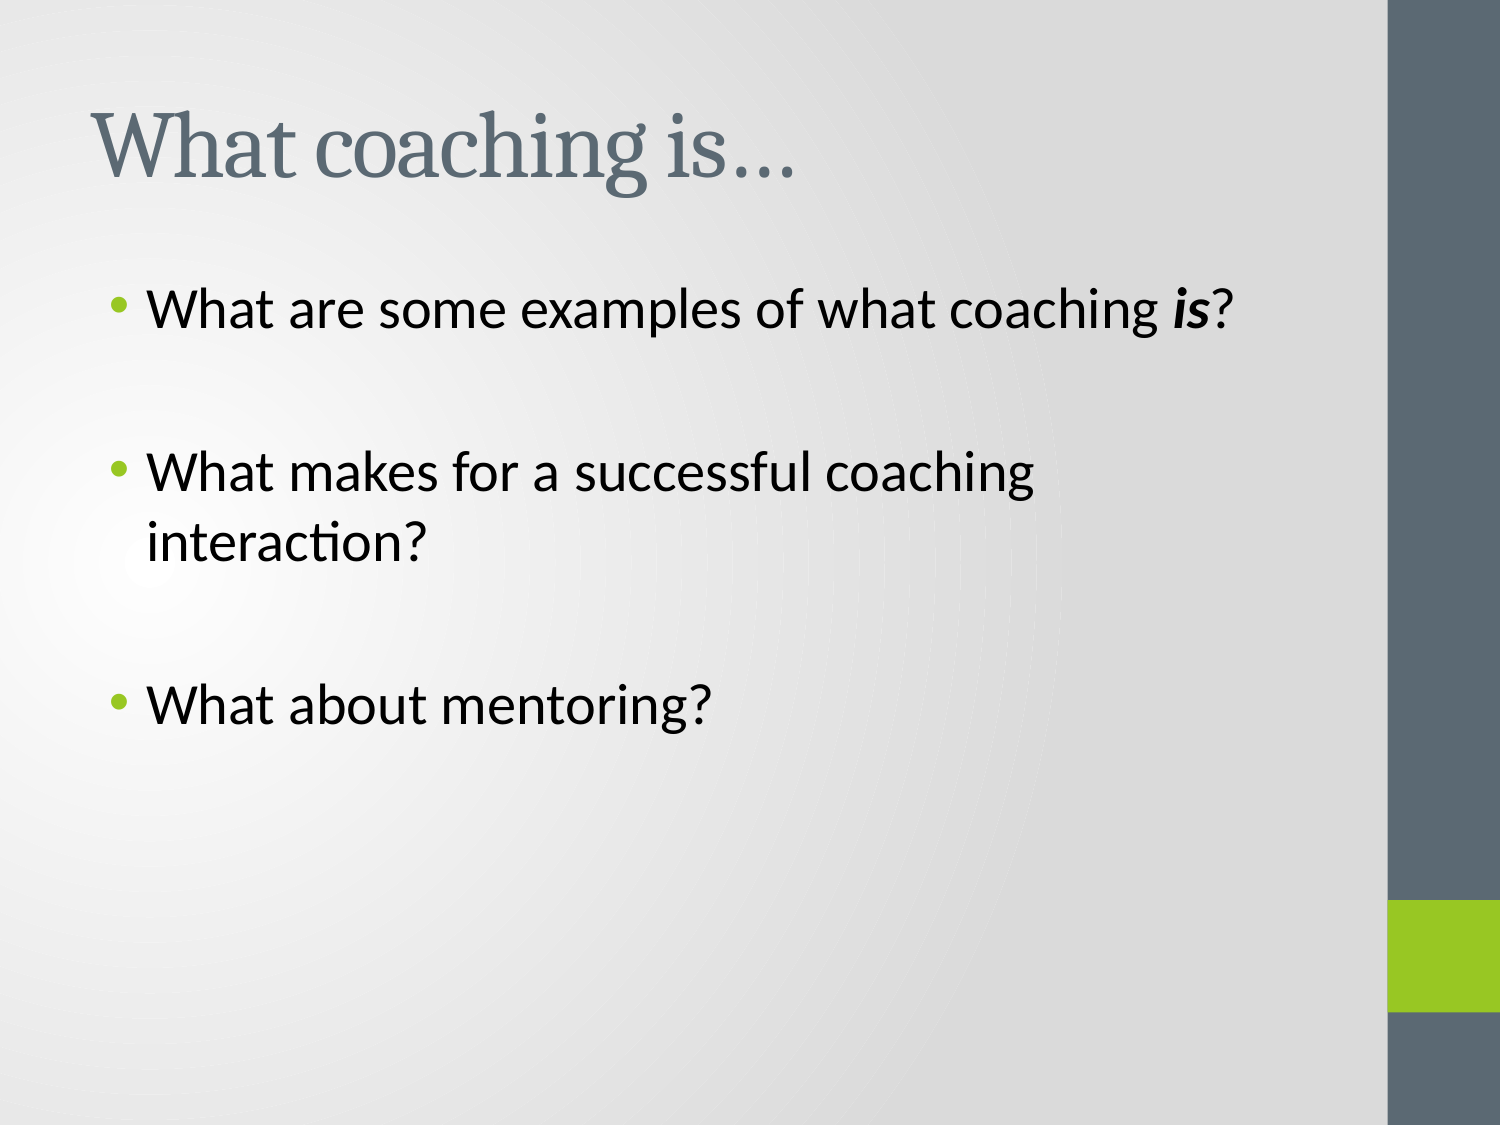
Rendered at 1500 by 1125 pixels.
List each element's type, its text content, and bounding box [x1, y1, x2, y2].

title What coaching is… [75, 45, 1325, 233]
list What are some examples of what coaching is? What makes for a successful coaching interaction? What about mentoring? [75, 262, 1325, 1050]
